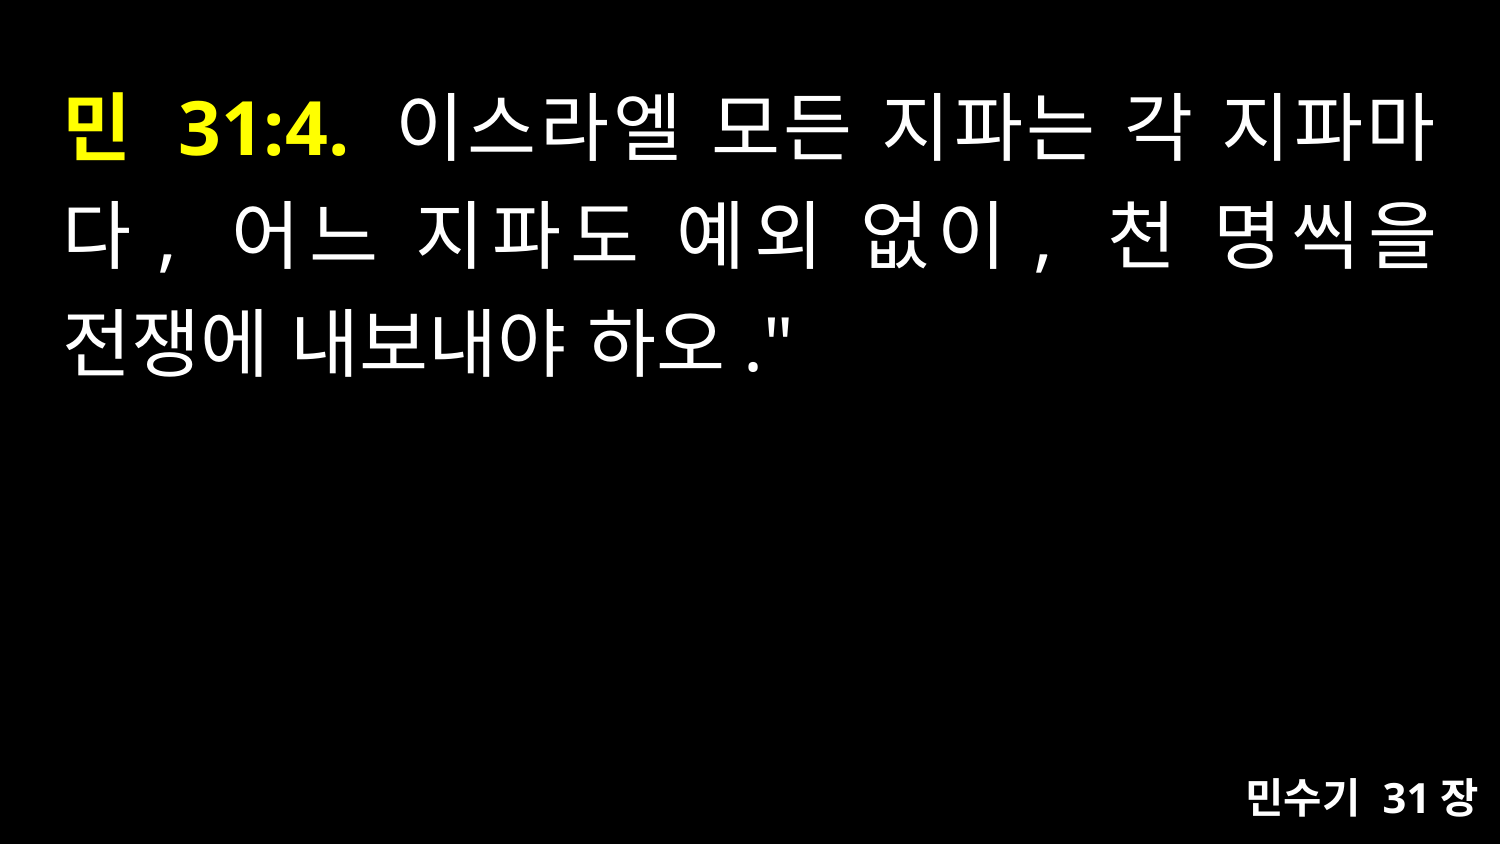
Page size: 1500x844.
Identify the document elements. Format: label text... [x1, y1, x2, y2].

subtitle 민수기 31장 [916, 770, 1500, 844]
title 민 31:4. 이스라엘 모든 지파는 각 지파마다, 어느 지파도 예외 없이, 천 명씩을 전쟁에 내보내야 하오." [0, 0, 1500, 844]
